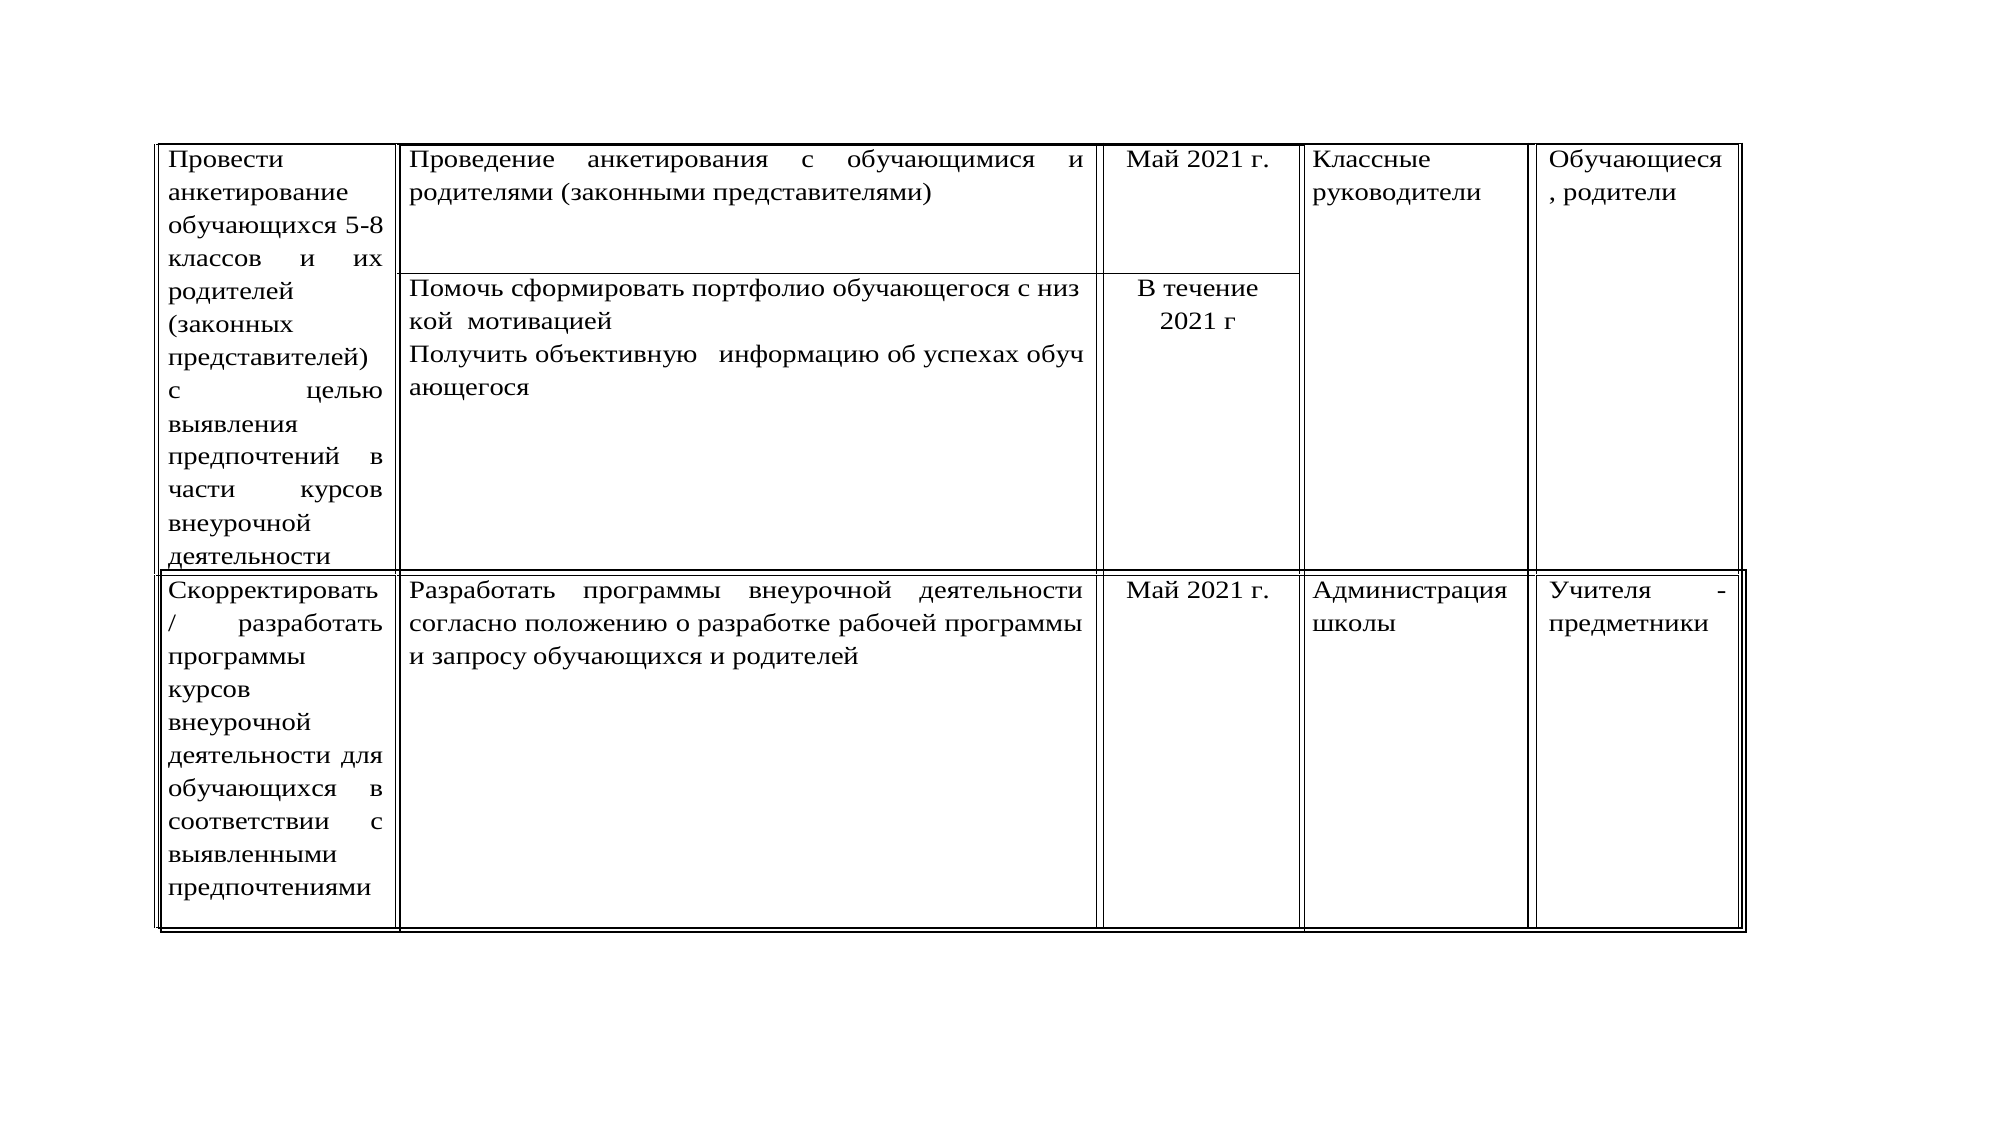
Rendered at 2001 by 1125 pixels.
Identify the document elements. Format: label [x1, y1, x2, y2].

picture [68, 143, 1807, 982]
